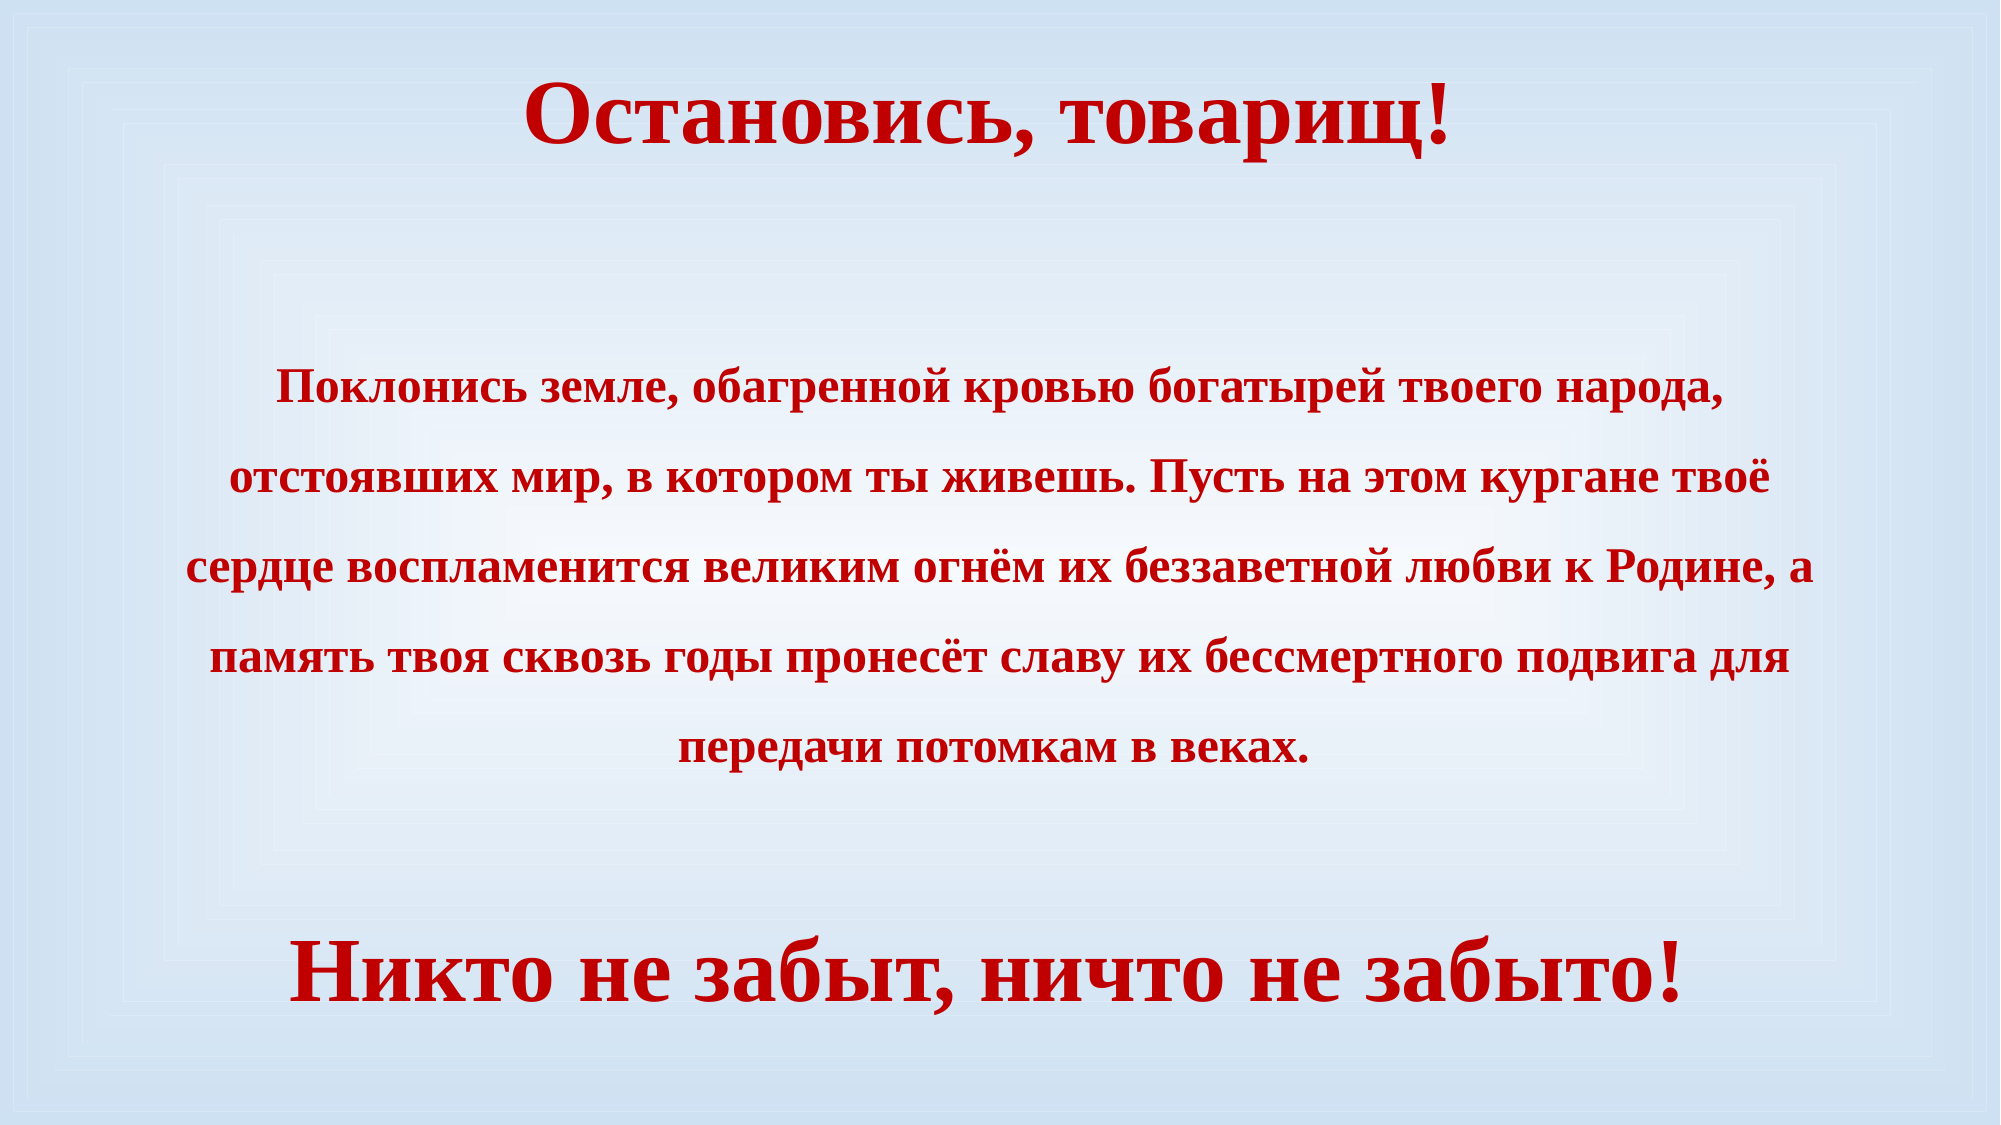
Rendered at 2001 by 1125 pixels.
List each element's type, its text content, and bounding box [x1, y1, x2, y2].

text_box Никто не забыт, ничто не забыто! [137, 846, 1863, 1065]
list Поклонись земле, обагренной кровью богатырей твоего народа, отстоявших мир, в котором ты живешь. Пусть на этом кургане твоё сердце воспламенится великим огнём их беззаветной любви к Родине, а память твоя сквозь годы пронесёт славу их бессмертного подвига для передачи потомкам в веках. [137, 315, 1863, 846]
title Остановись, товарищ! [137, 59, 1863, 278]
